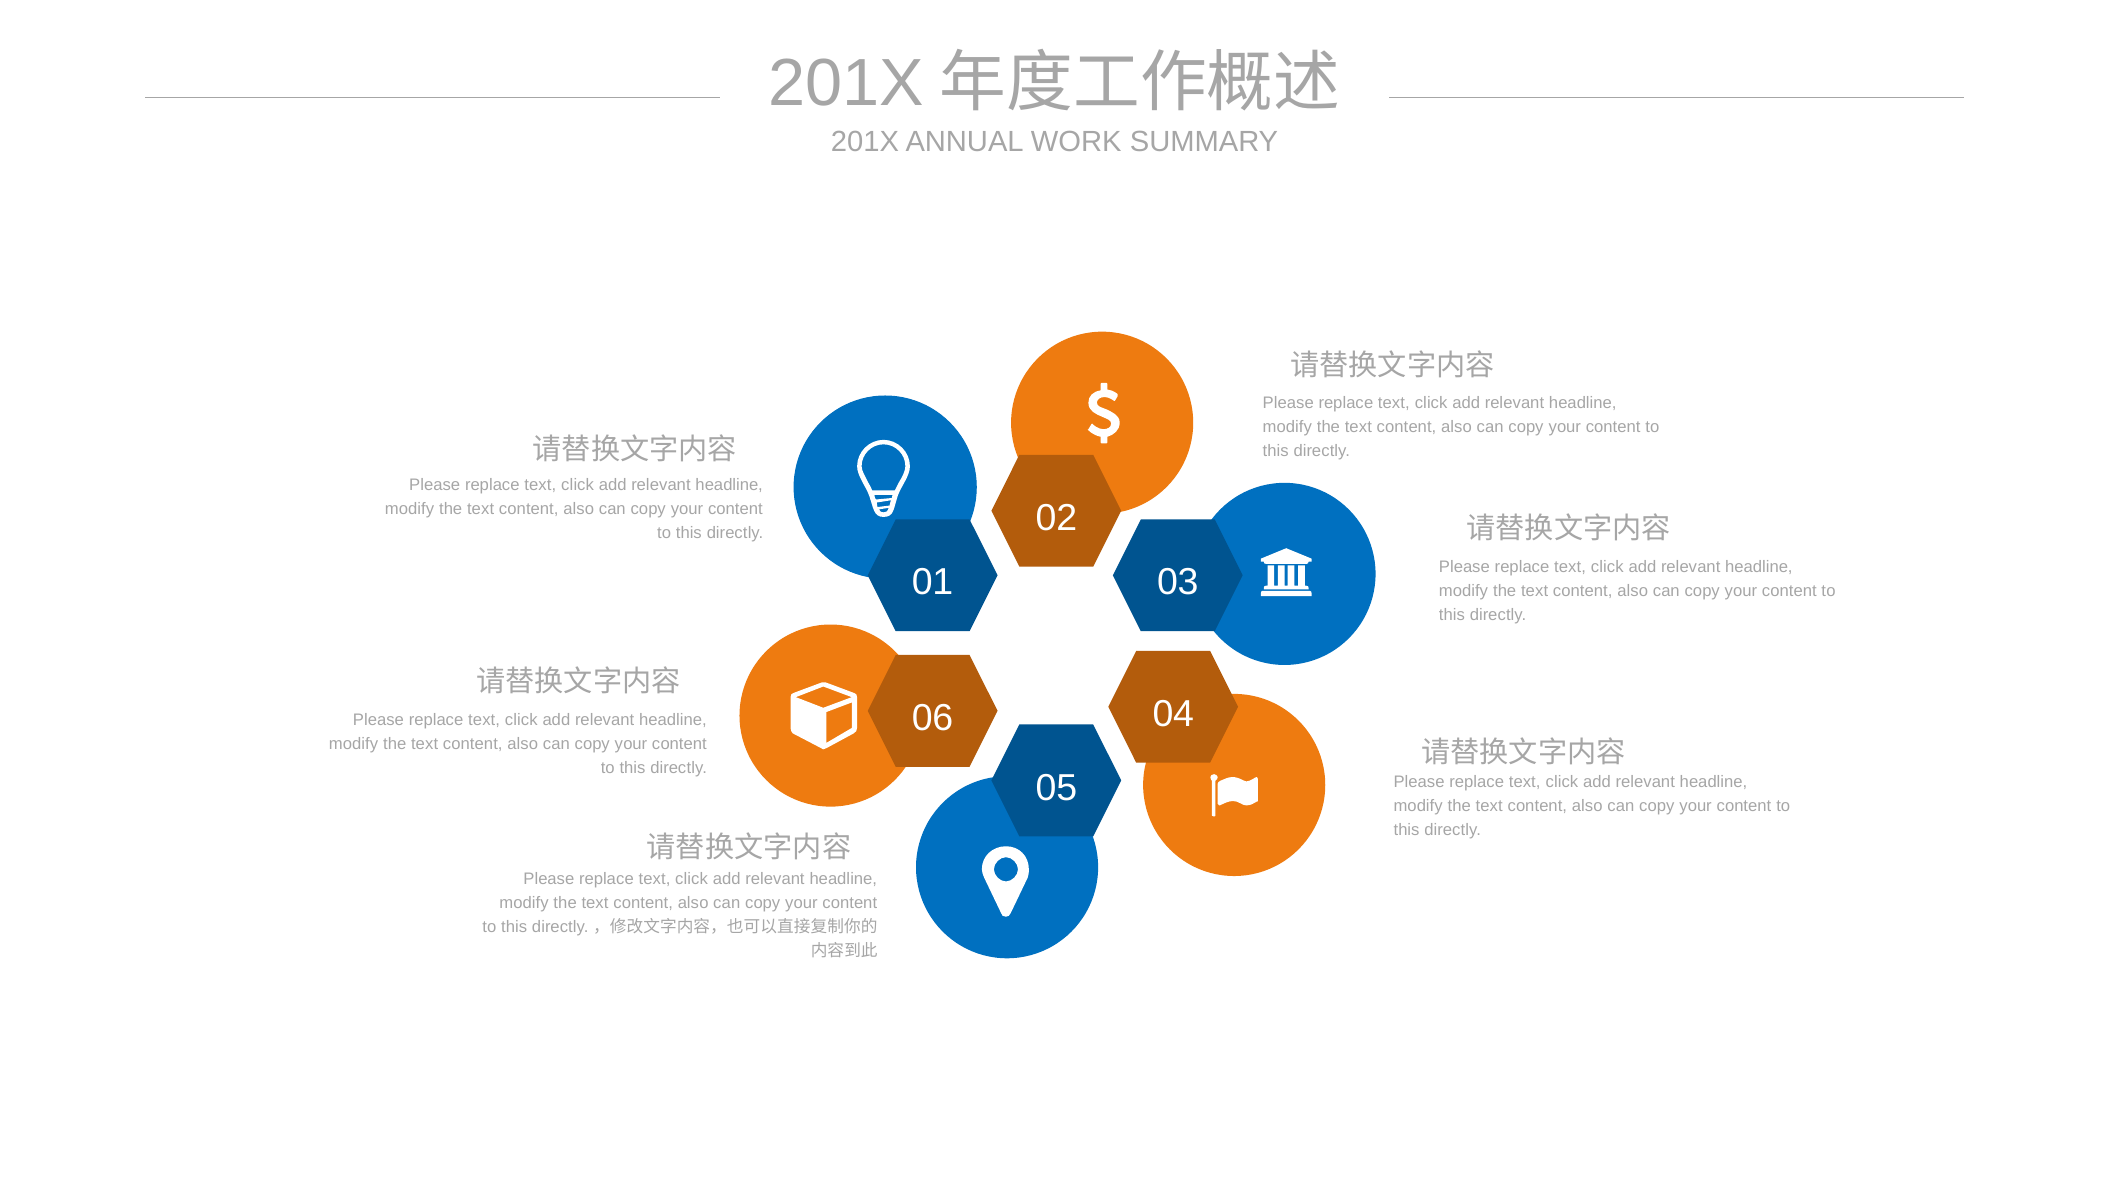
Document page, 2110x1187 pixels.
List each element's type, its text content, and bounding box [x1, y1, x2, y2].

text_box [790, 682, 858, 750]
text_box [857, 439, 910, 517]
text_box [1439, 502, 1839, 622]
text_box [1262, 339, 1663, 459]
text_box 201X ANNUAL WORK SUMMARY [824, 122, 1285, 158]
text_box [1210, 774, 1218, 817]
text_box [1260, 548, 1312, 564]
text_box [1260, 565, 1312, 597]
text_box 201X年度工作概述 [730, 38, 1379, 96]
text_box [1010, 331, 1194, 513]
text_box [1393, 726, 1794, 838]
text_box [1217, 777, 1258, 806]
text_box [793, 395, 977, 577]
text_box 04 [1107, 649, 1240, 764]
text_box [915, 777, 1099, 959]
text_box 03 [1111, 518, 1244, 633]
text_box [981, 846, 1029, 917]
text_box 05 [990, 723, 1123, 838]
text_box 02 [990, 453, 1123, 568]
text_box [310, 655, 708, 776]
text_box [1087, 382, 1120, 444]
text_box 01 [866, 518, 999, 633]
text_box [480, 821, 878, 962]
text_box [1142, 693, 1326, 877]
text_box [738, 623, 906, 808]
text_box 06 [866, 653, 999, 768]
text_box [366, 423, 764, 541]
text_box 201X年度工作概述 [730, 98, 1379, 119]
text_box [1211, 482, 1377, 666]
